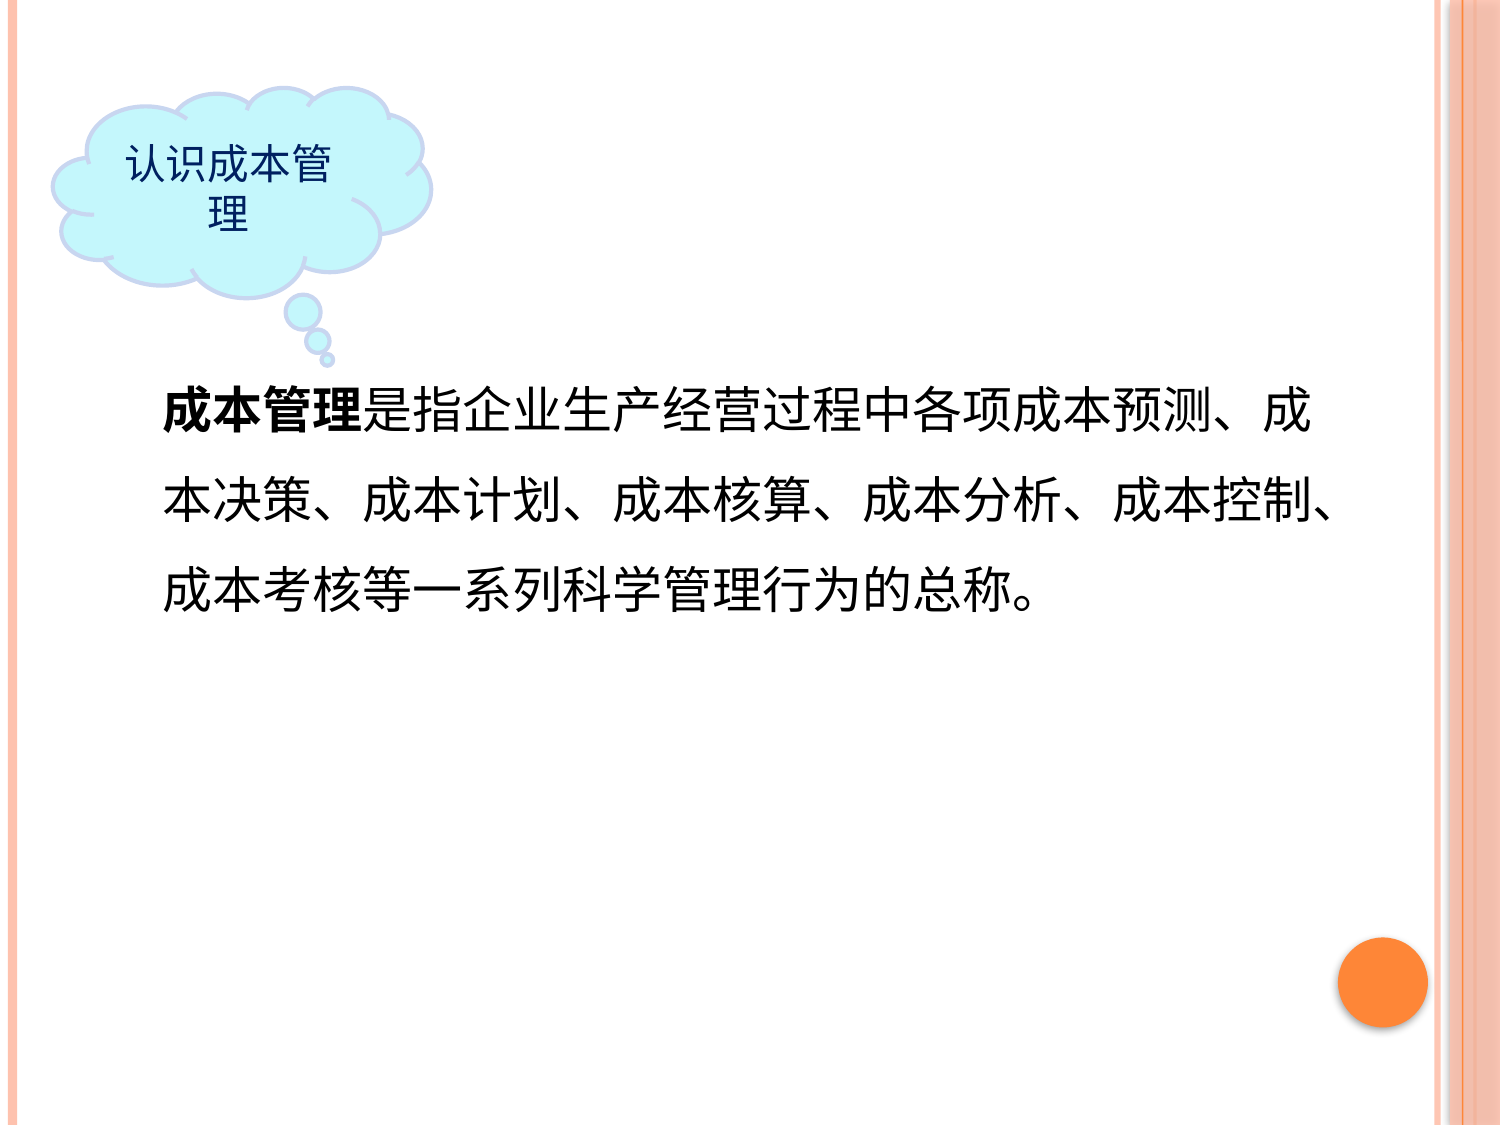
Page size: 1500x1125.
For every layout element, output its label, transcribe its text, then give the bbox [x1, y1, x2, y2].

text_box 成本管理是指企业生产经营过程中各项成本预测、成本决策、成本计划、成本核算、成本分析、成本控制、成本考核等一系列科学管理行为的总称。 [147, 341, 1353, 627]
text_box 认识成本管理 [283, 292, 336, 368]
text_box 认识成本管理 [50, 85, 434, 301]
